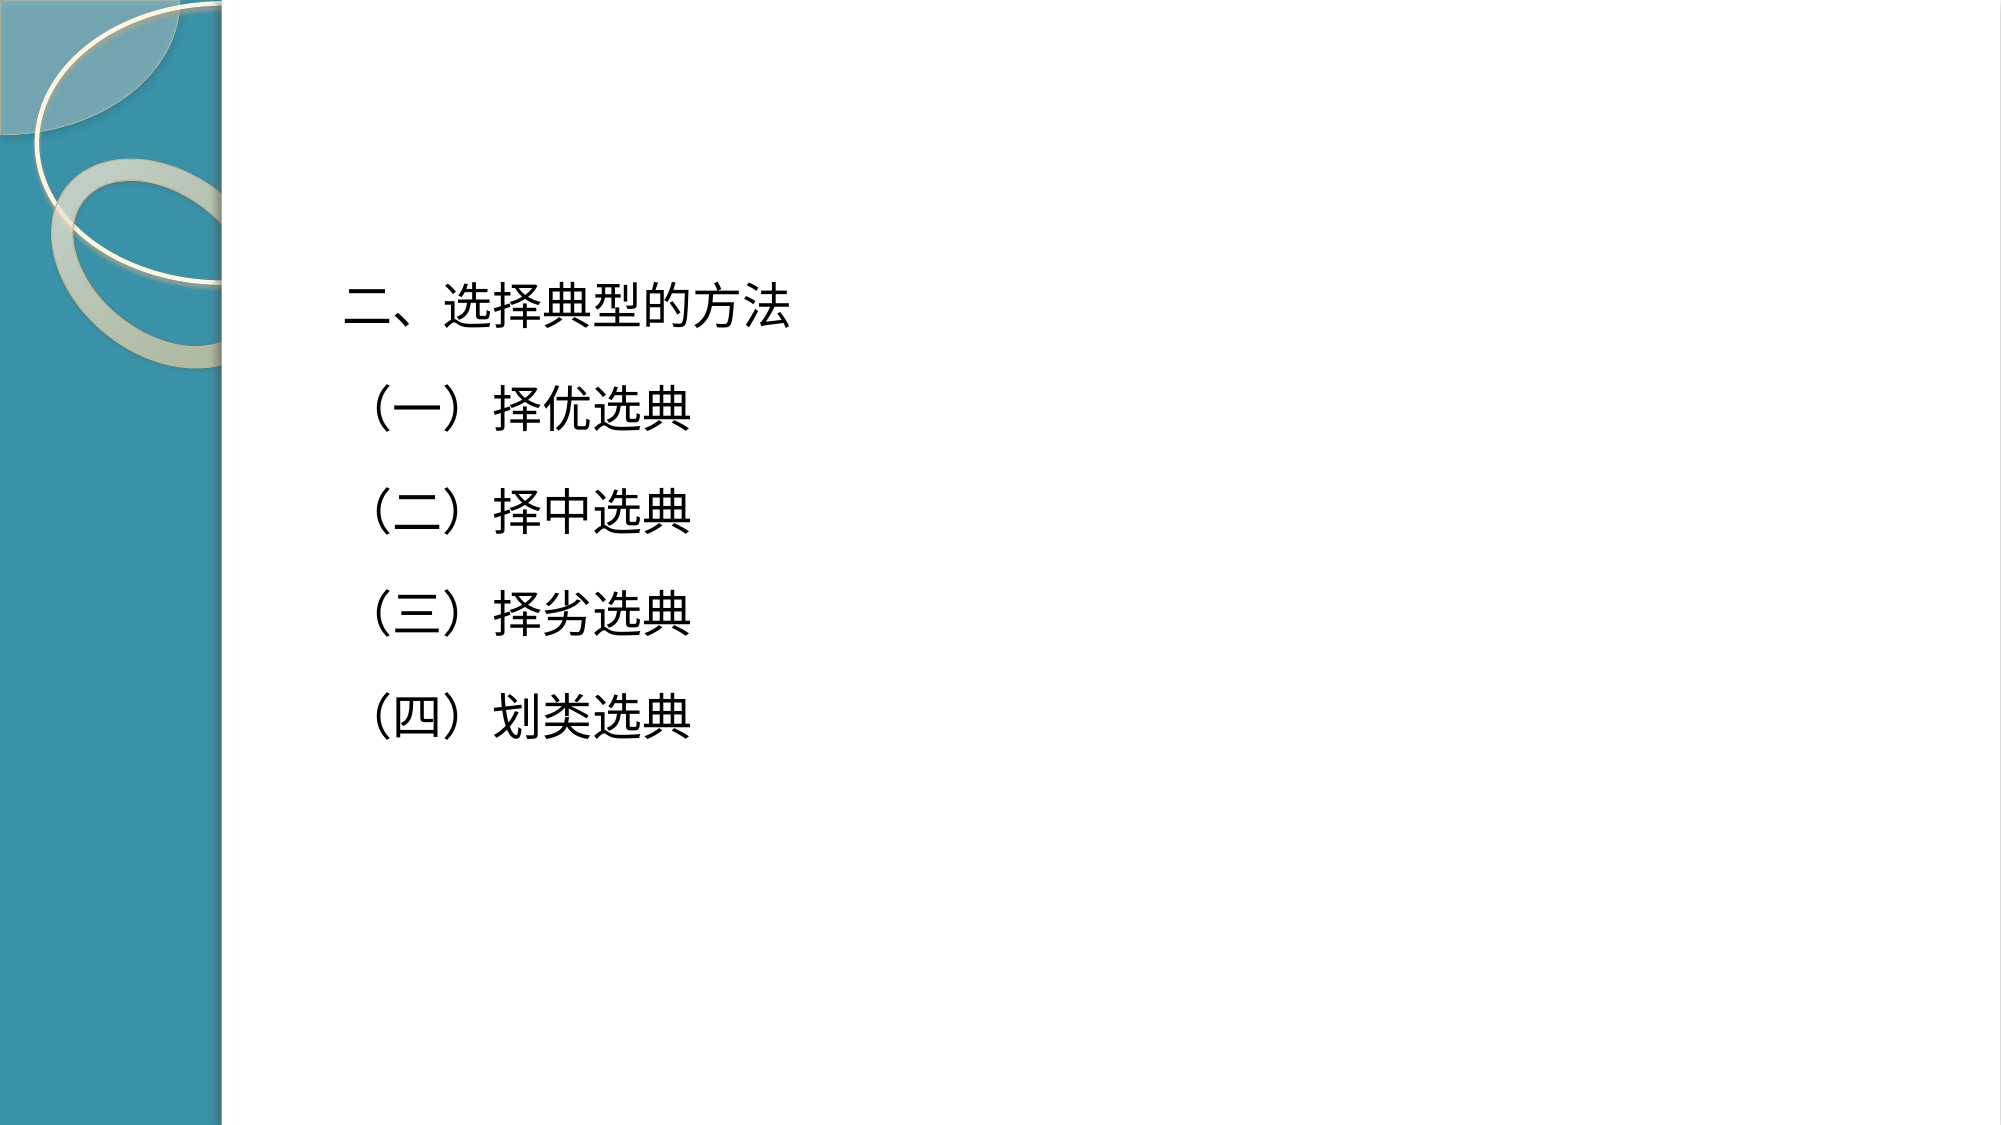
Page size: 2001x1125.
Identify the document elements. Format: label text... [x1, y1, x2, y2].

list 二、选择典型的方法 （一）择优选典 （二）择中选典 （三）择劣选典 （四）划类选典 [313, 237, 1954, 1025]
